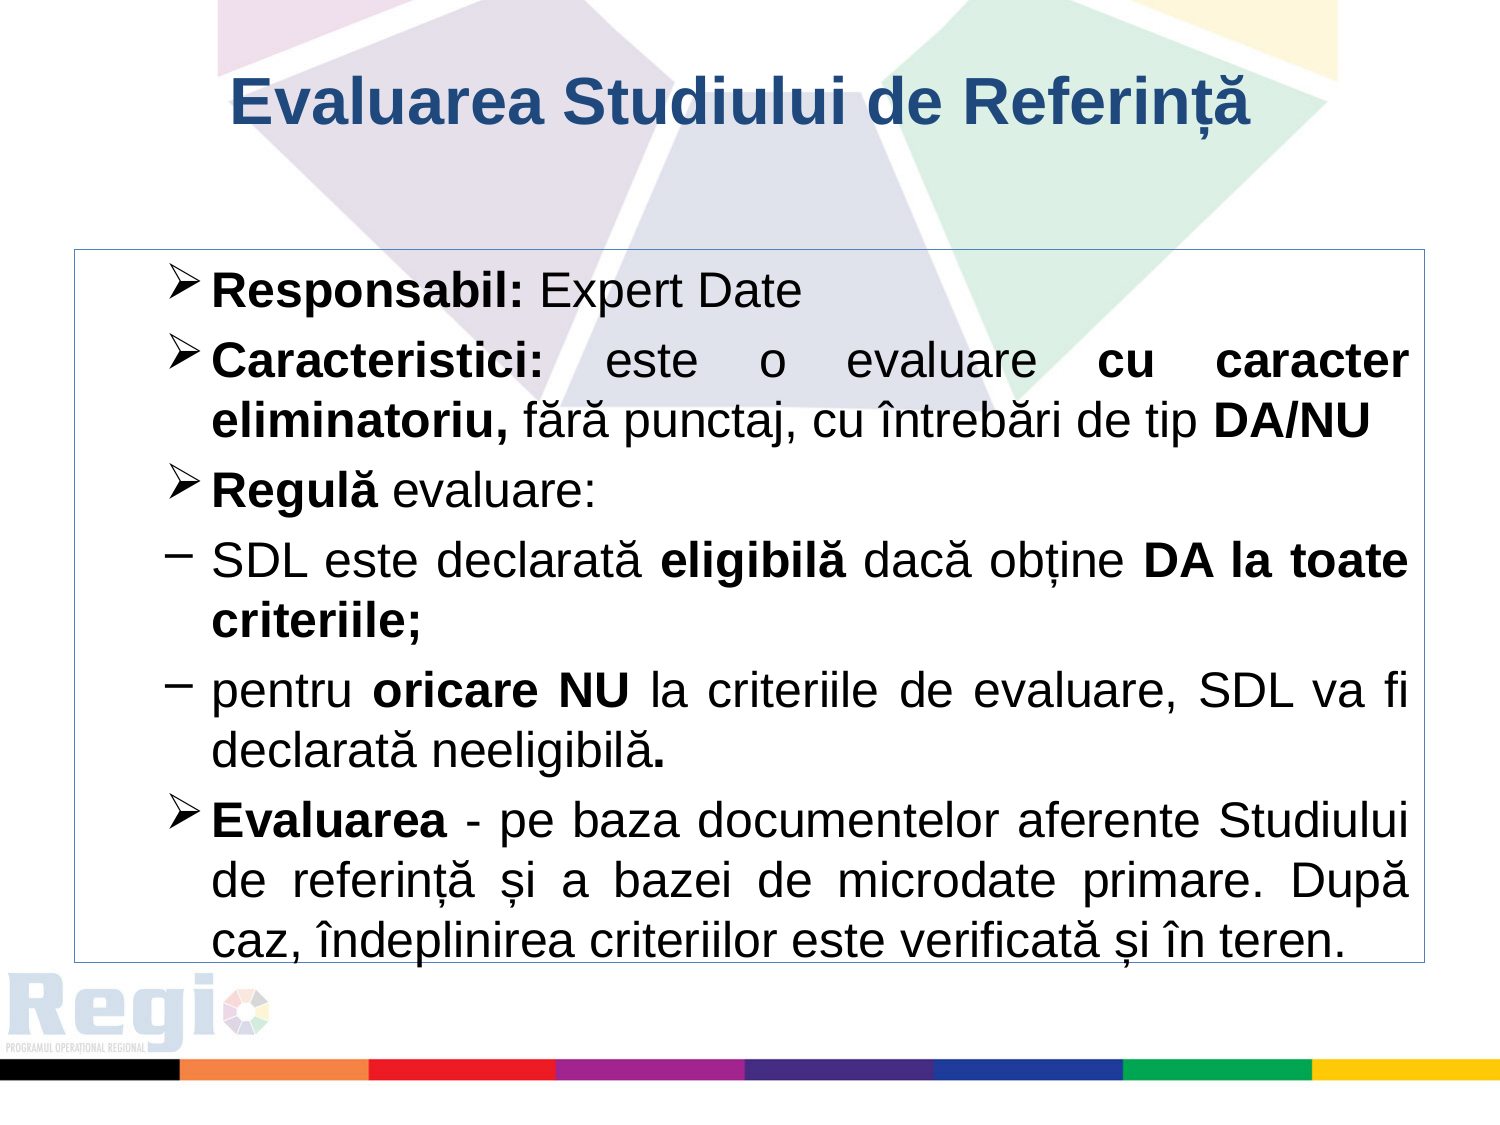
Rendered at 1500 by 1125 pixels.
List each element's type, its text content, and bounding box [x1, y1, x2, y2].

picture [0, 0, 1500, 1125]
list Responsabil: Expert Date Caracteristici: este o evaluare cu caracter eliminatoriu, fără punctaj, cu întrebări de tip DA/NU Regulă evaluare: SDL este declarată eligibilă dacă obține DA la toate criteriile; pentru oricare NU la criteriile de evaluare, SDL va fi declarată neeligibilă. Evaluarea - pe baza documentelor aferente Studiului de referință și a bazei de microdate primare. După caz, îndeplinirea criteriilor este verificată și în teren. [75, 249, 1425, 993]
title Evaluarea Studiului de Referință [75, 45, 1425, 150]
